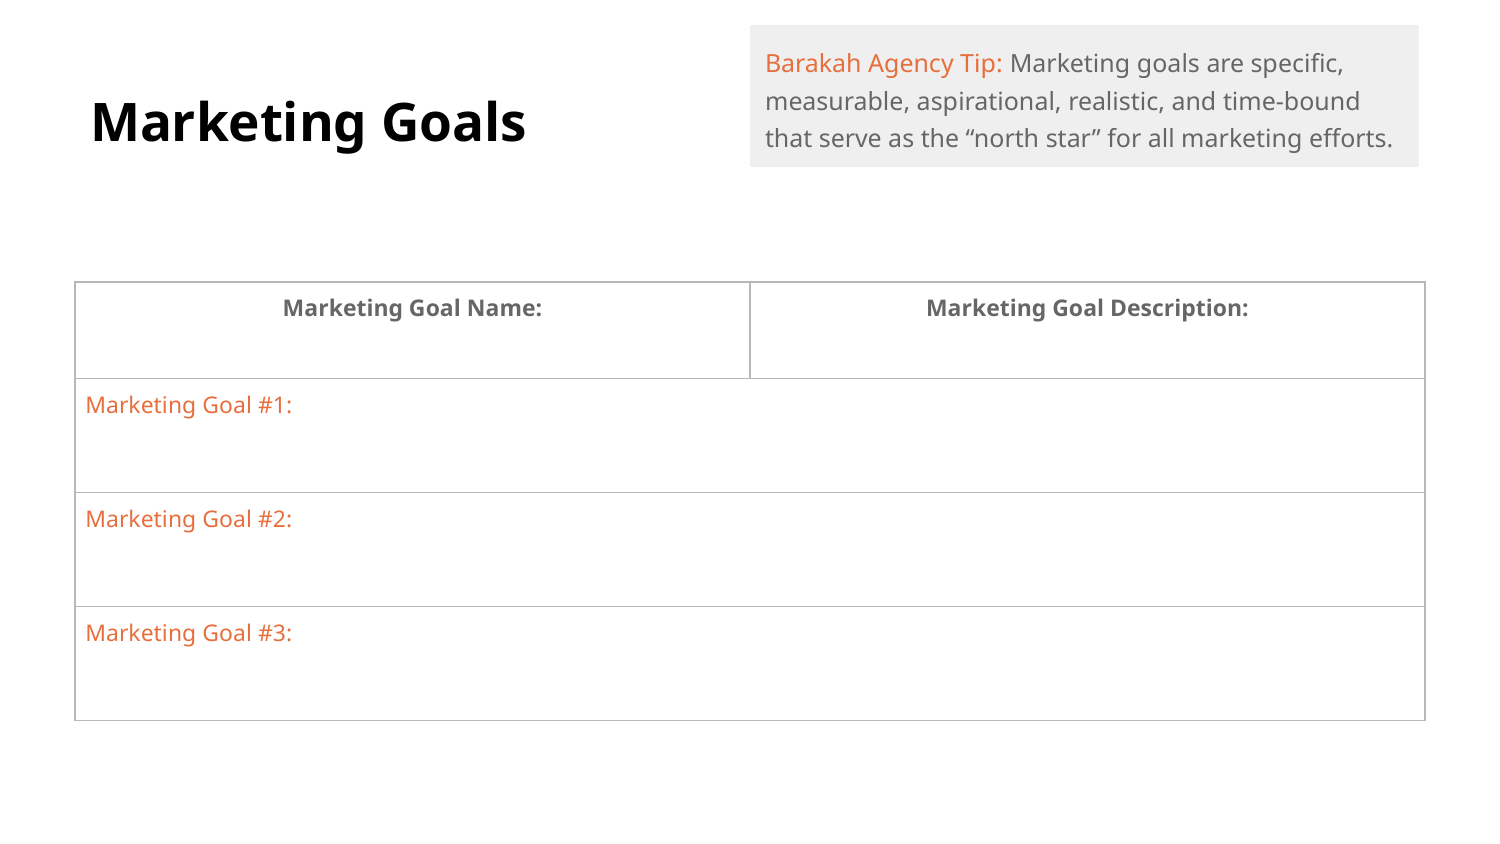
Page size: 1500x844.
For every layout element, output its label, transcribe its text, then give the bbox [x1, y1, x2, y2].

table_header Marketing Goal Description: [751, 283, 1424, 378]
table_cell Marketing Goal #2: [76, 493, 1424, 606]
table_header Marketing Goal Name: [76, 283, 749, 378]
table_cell Marketing Goal #1: [76, 379, 1424, 492]
list Barakah Agency Tip: Marketing goals are specific, measurable, aspirational, realistic, and time-bound that serve as the “north star” for all marketing efforts. [750, 25, 1419, 167]
table_cell Marketing Goal #3: [76, 607, 1424, 720]
title Marketing Goals [75, 72, 750, 167]
